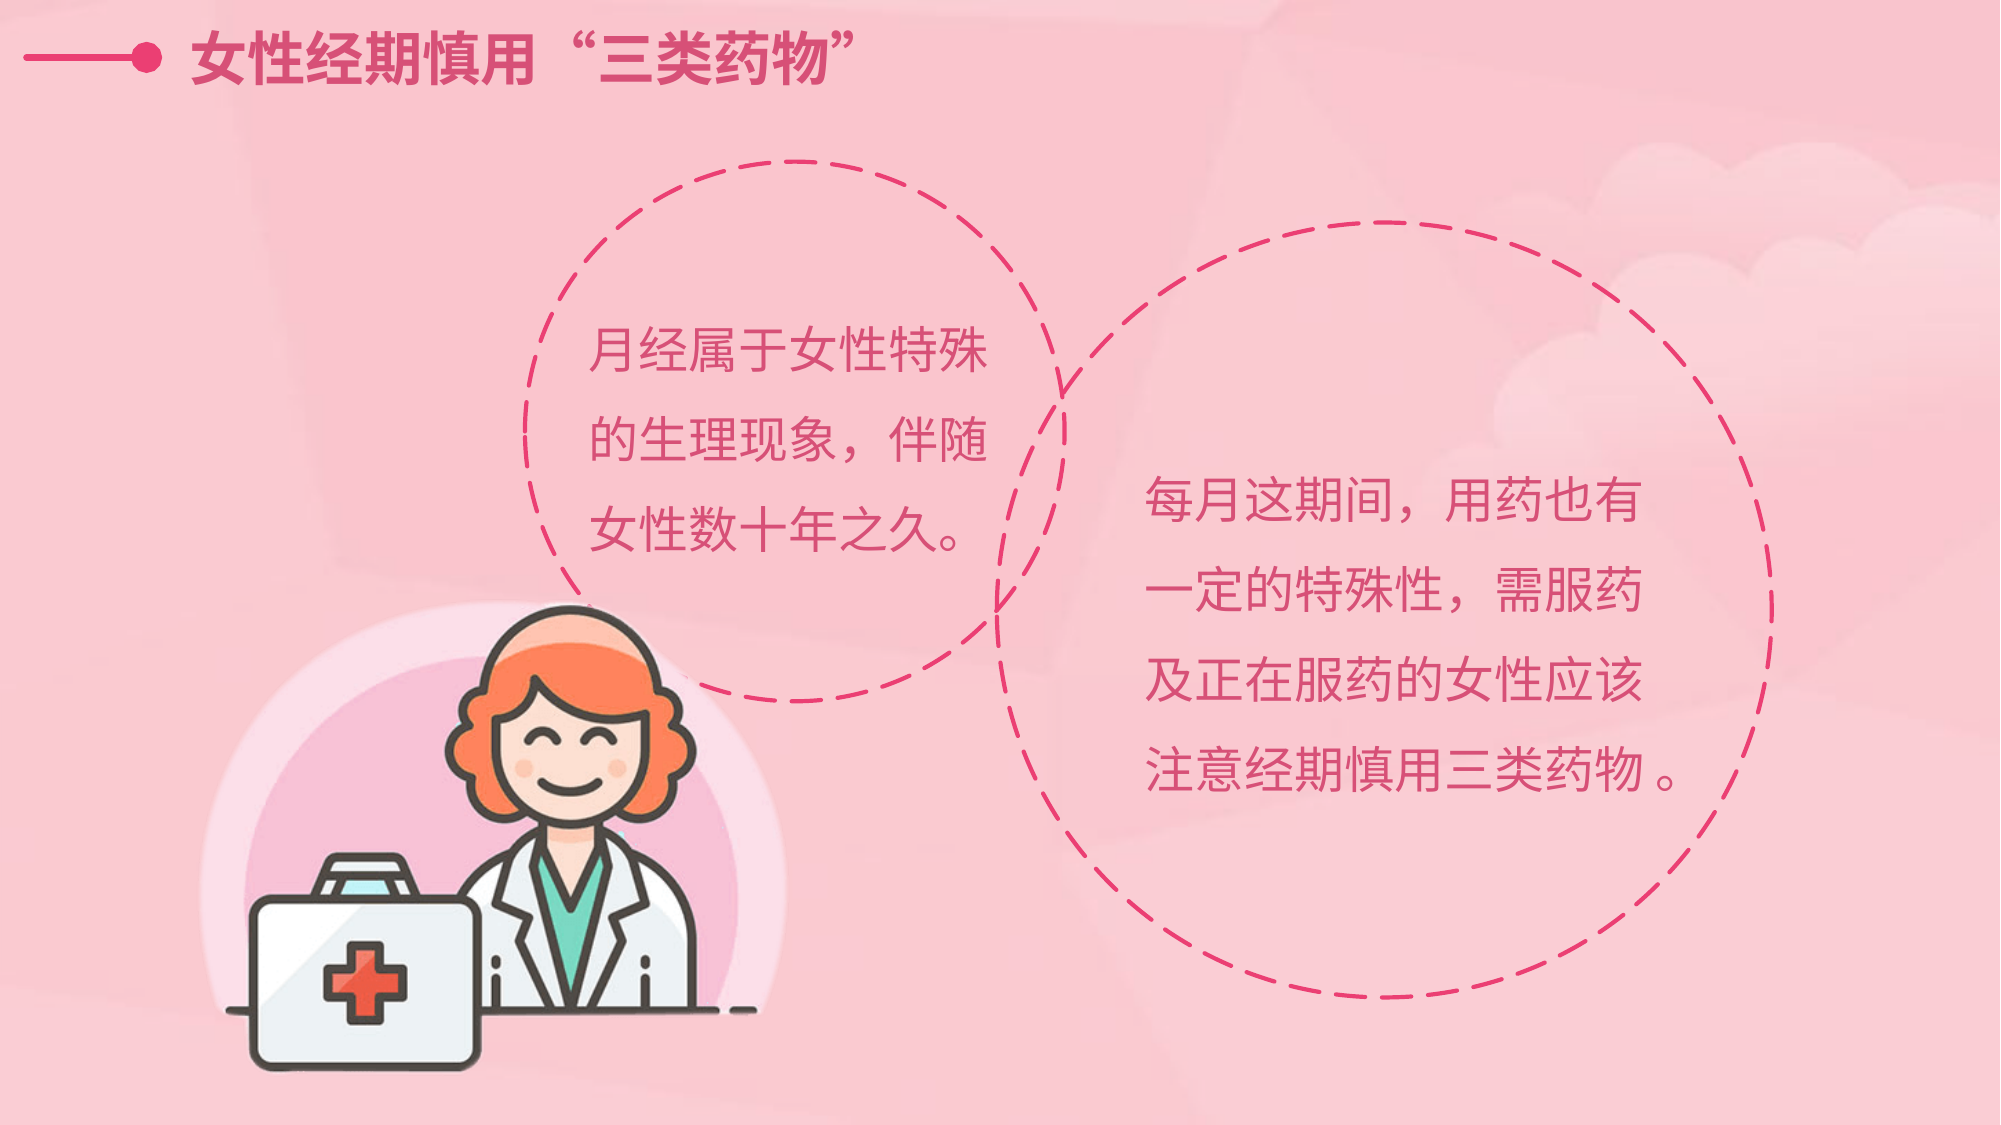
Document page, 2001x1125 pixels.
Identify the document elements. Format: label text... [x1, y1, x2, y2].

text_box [524, 161, 1065, 702]
picture [128, 582, 827, 1090]
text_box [996, 222, 1772, 998]
text_box 女性经期慎用“三类药物” [174, 14, 904, 100]
